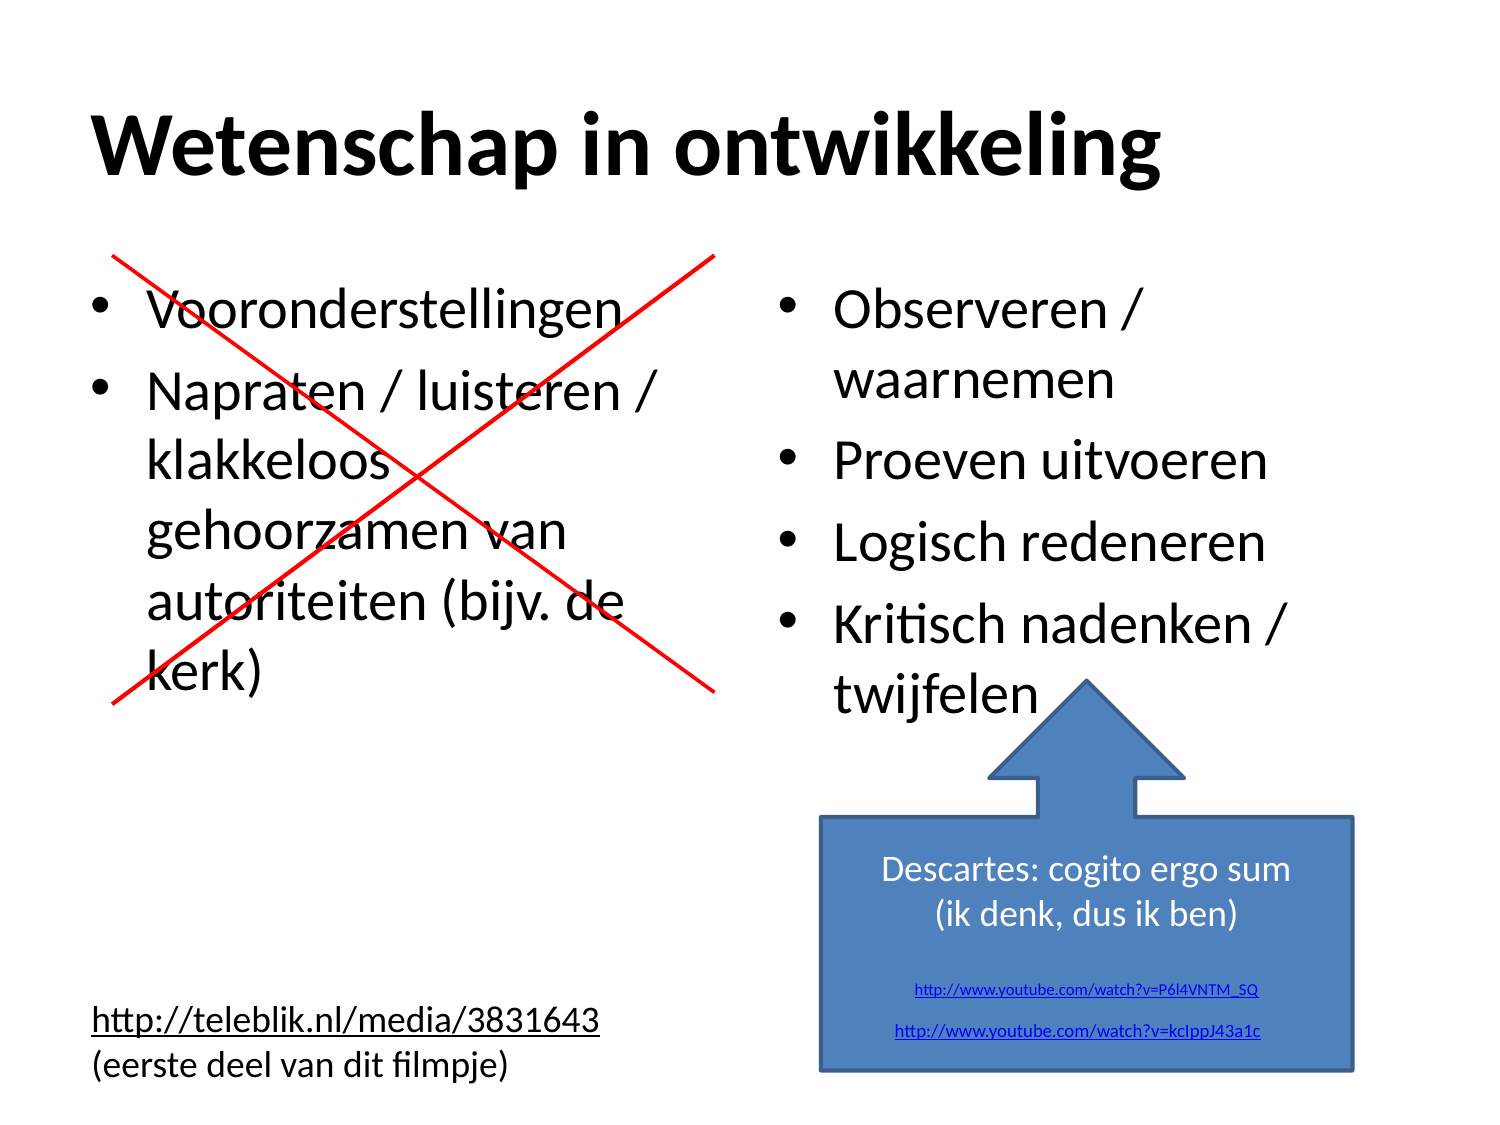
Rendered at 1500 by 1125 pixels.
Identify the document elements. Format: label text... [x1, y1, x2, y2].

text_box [111, 255, 715, 693]
text_box http://teleblik.nl/media/3831643 (eerste deel van dit filmpje) [76, 987, 715, 1093]
text_box Descartes: cogito ergo sum (ik denk, dus ik ben) http://www.youtube.com/watch?v=P6l4VNTM_SQ [818, 678, 1355, 1073]
text_box http://www.youtube.com/watch?v=kcIppJ43a1c [879, 1011, 1291, 1049]
list Observeren / waarnemen Proeven uitvoeren Logisch redeneren Kritisch nadenken / twijfelen [762, 262, 1425, 1005]
list Vooronderstellingen Napraten / luisteren / klakkeloos gehoorzamen van autoriteiten (bijv. de kerk) [75, 262, 738, 1005]
title Wetenschap in ontwikkeling [75, 45, 1425, 233]
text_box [111, 700, 715, 705]
